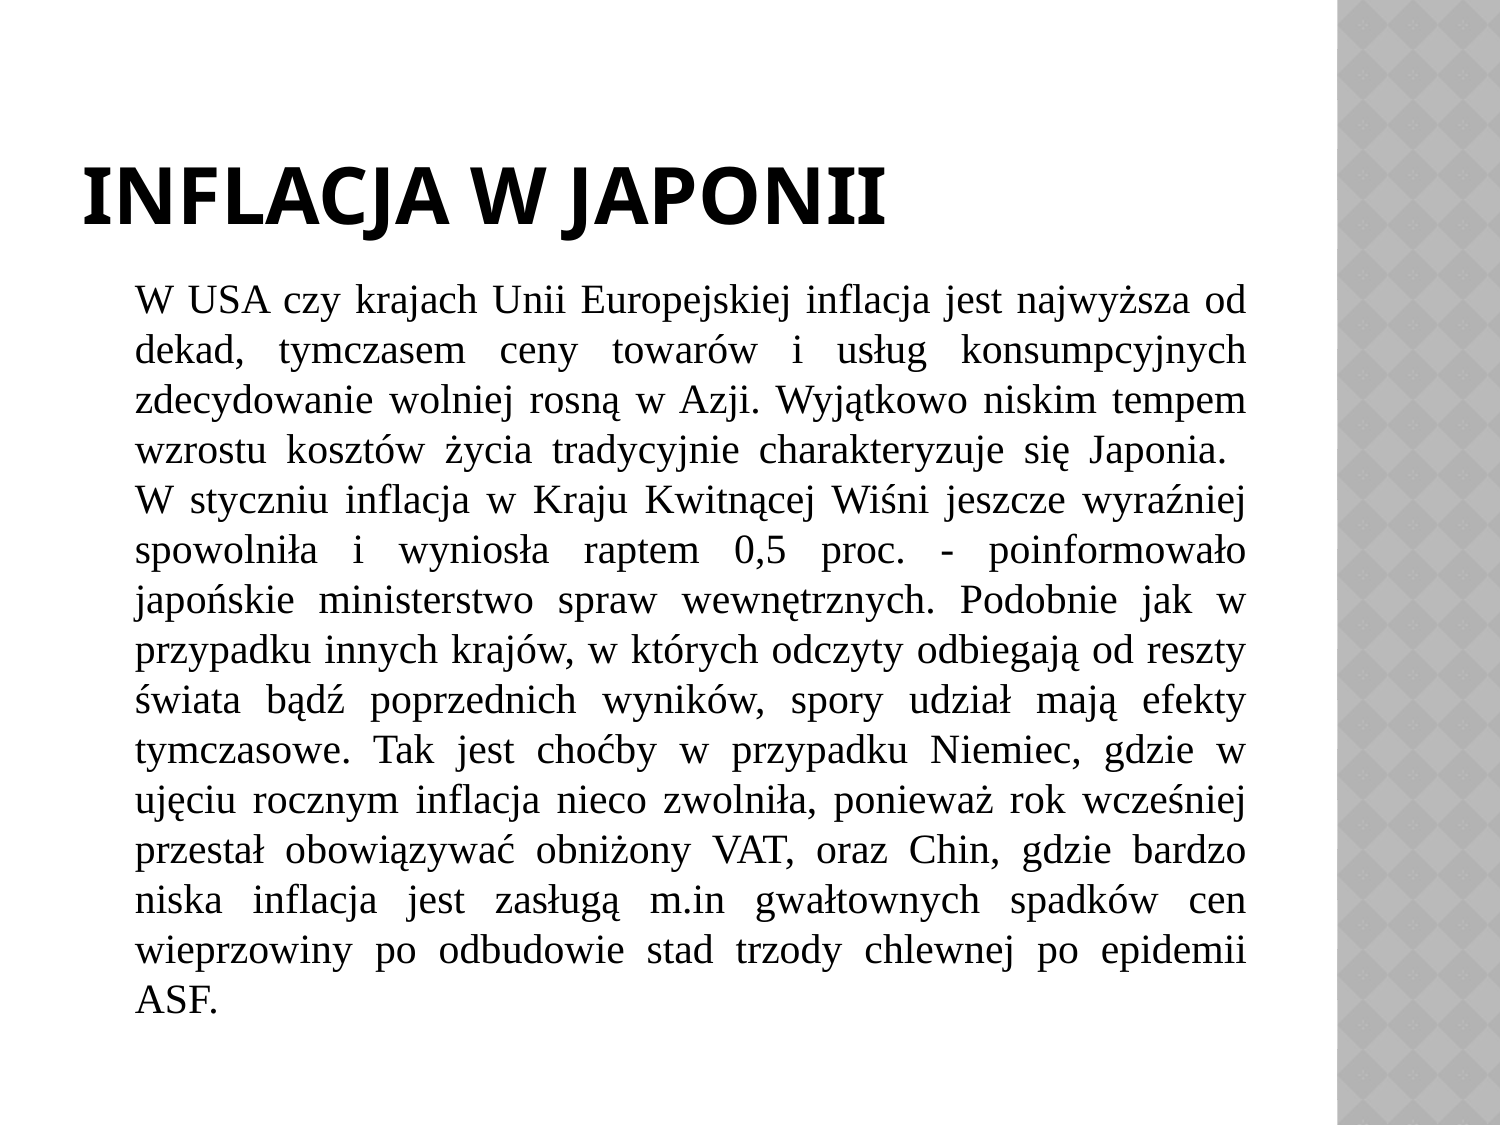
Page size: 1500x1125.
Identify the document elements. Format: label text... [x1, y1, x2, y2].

title Inflacja w Japonii [75, 52, 1263, 240]
list W USA czy krajach Unii Europejskiej inflacja jest najwyższa od dekad, tymczasem ceny towarów i usług konsumpcyjnych zdecydowanie wolniej rosną w Azji. Wyjątkowo niskim tempem wzrostu kosztów życia tradycyjnie charakteryzuje się Japonia. W styczniu inflacja w Kraju Kwitnącej Wiśni jeszcze wyraźniej spowolniła i wyniosła raptem 0,5 proc. - poinformowało japońskie ministerstwo spraw wewnętrznych. Podobnie jak w przypadku innych krajów, w których odczyty odbiegają od reszty świata bądź poprzednich wyników, spory udział mają efekty tymczasowe. Tak jest choćby w przypadku Niemiec, gdzie w ujęciu rocznym inflacja nieco zwolniła, ponieważ rok wcześniej przestał obowiązywać obniżony VAT, oraz Chin, gdzie bardzo niska inflacja jest zasługą m.in gwałtownych spadków cen wieprzowiny po odbudowie stad trzody chlewnej po epidemii ASF. [75, 264, 1263, 1059]
